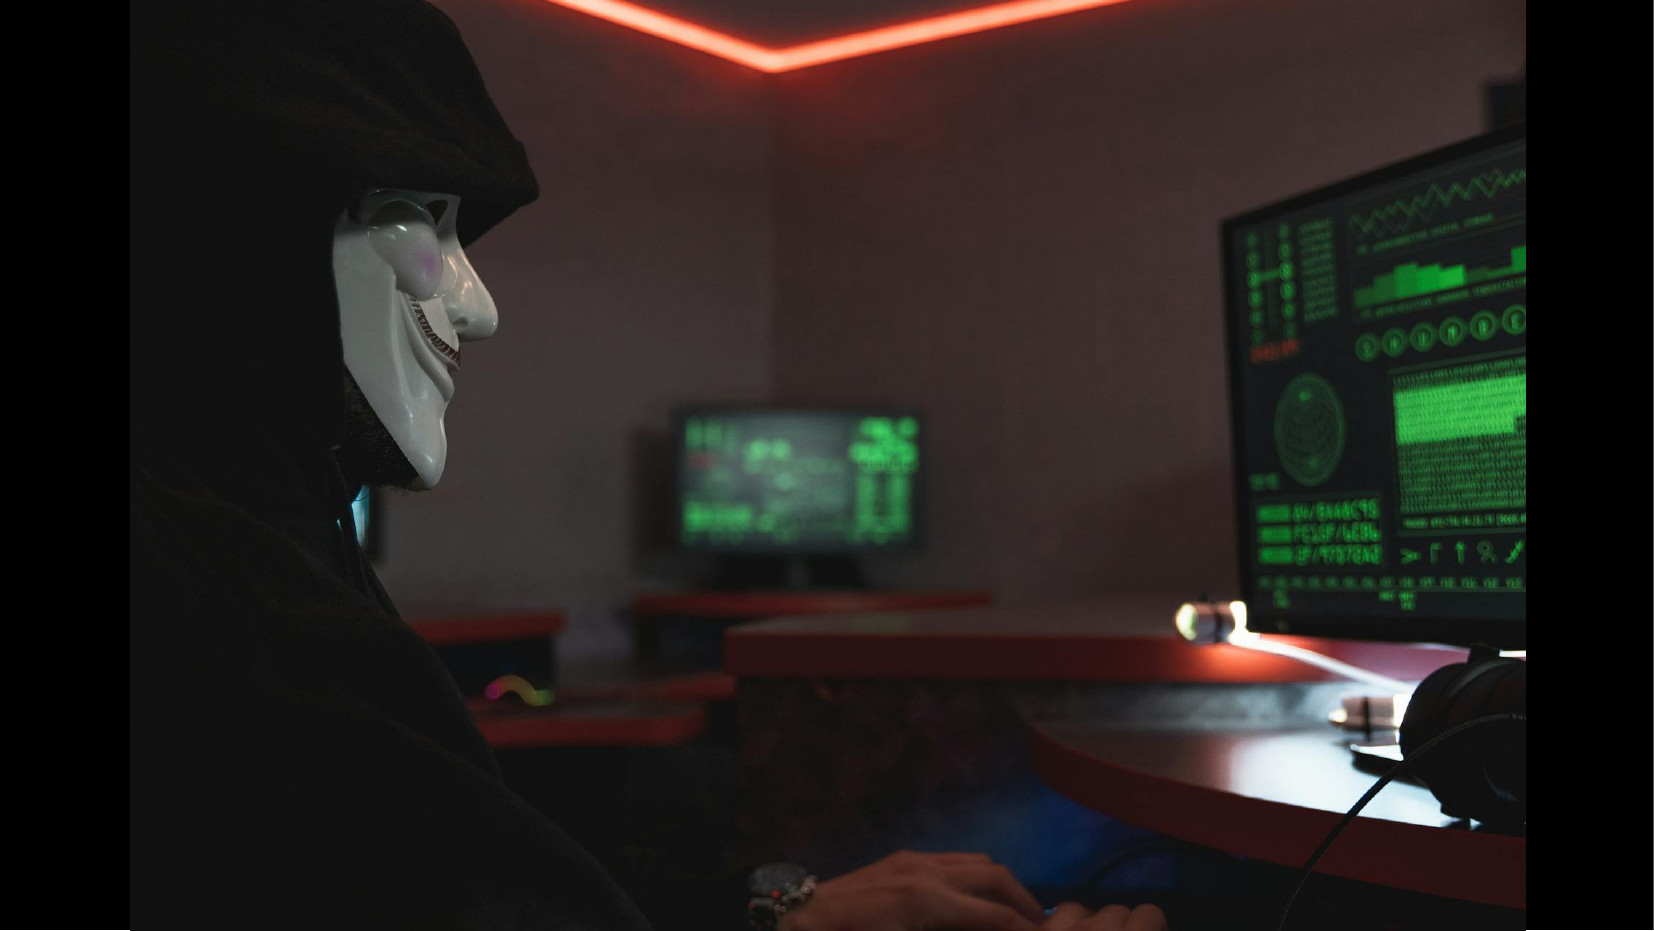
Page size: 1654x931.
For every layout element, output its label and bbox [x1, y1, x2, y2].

picture [130, 0, 1526, 931]
